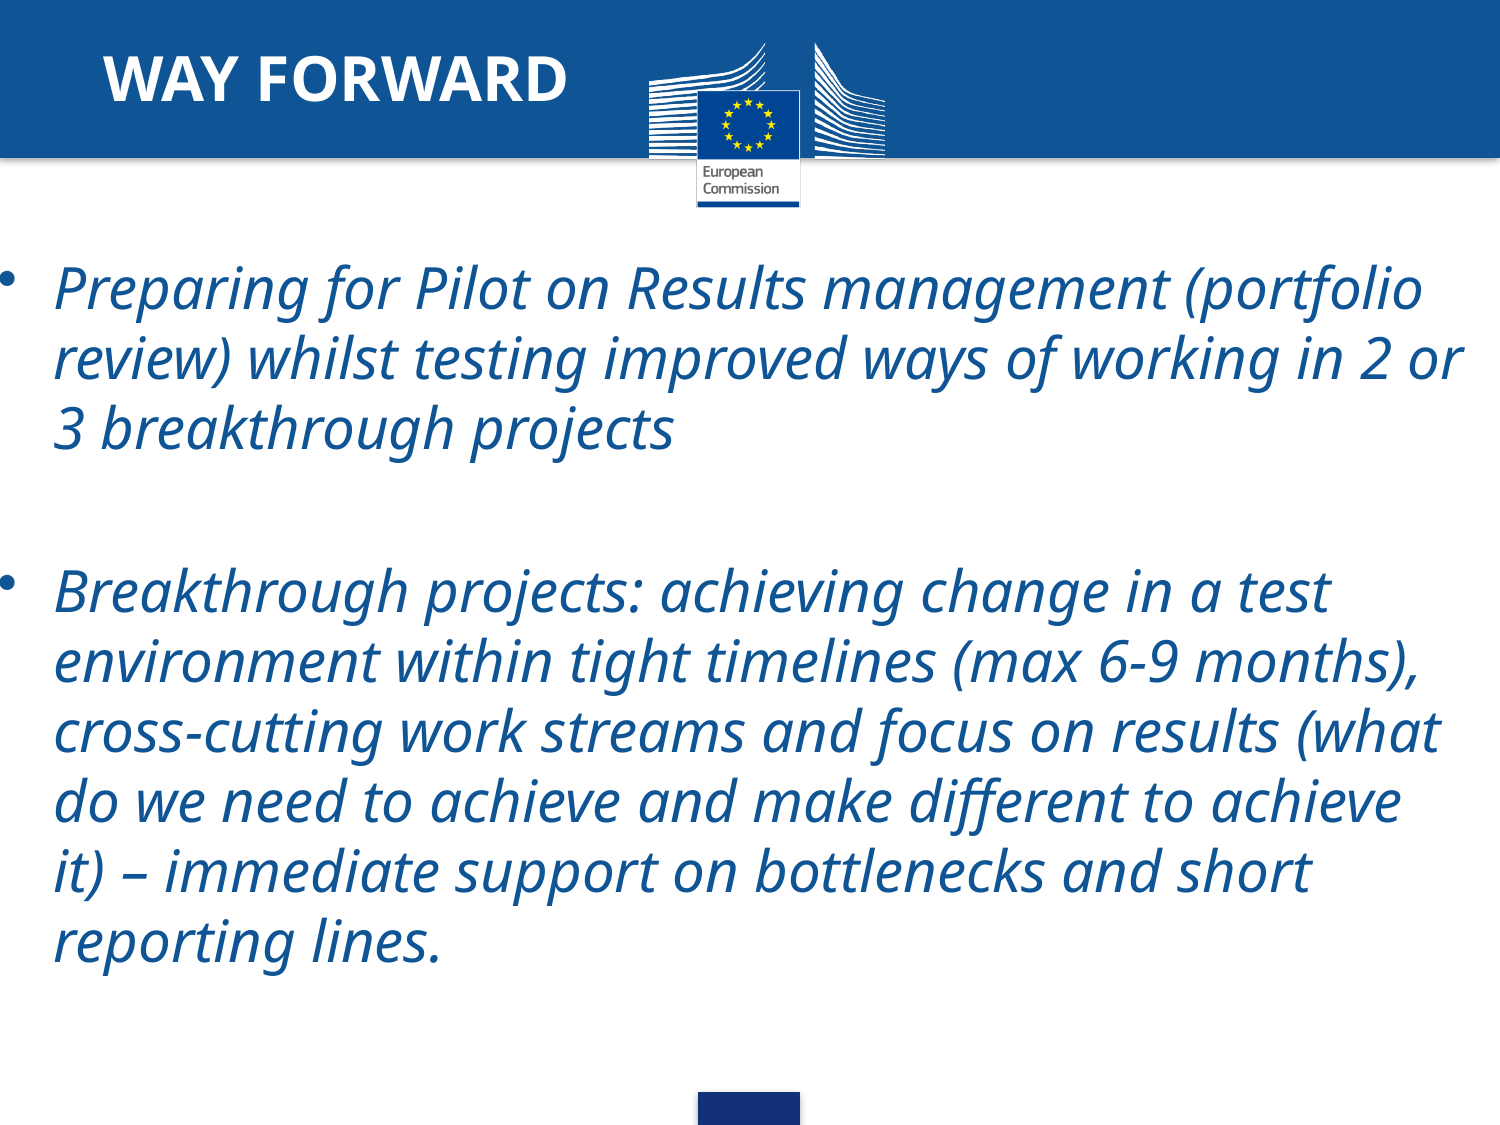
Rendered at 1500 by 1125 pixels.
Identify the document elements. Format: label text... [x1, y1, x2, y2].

list Preparing for Pilot on Results management (portfolio review) whilst testing improved ways of working in 2 or 3 breakthrough projects Breakthrough projects: achieving change in a test environment within tight timelines (max 6-9 months), cross-cutting work streams and focus on results (what do we need to achieve and make different to achieve it) – immediate support on bottlenecks and short reporting lines. [0, 243, 1483, 823]
title WAY FORWARD [29, 0, 1380, 154]
picture [649, 154, 885, 208]
